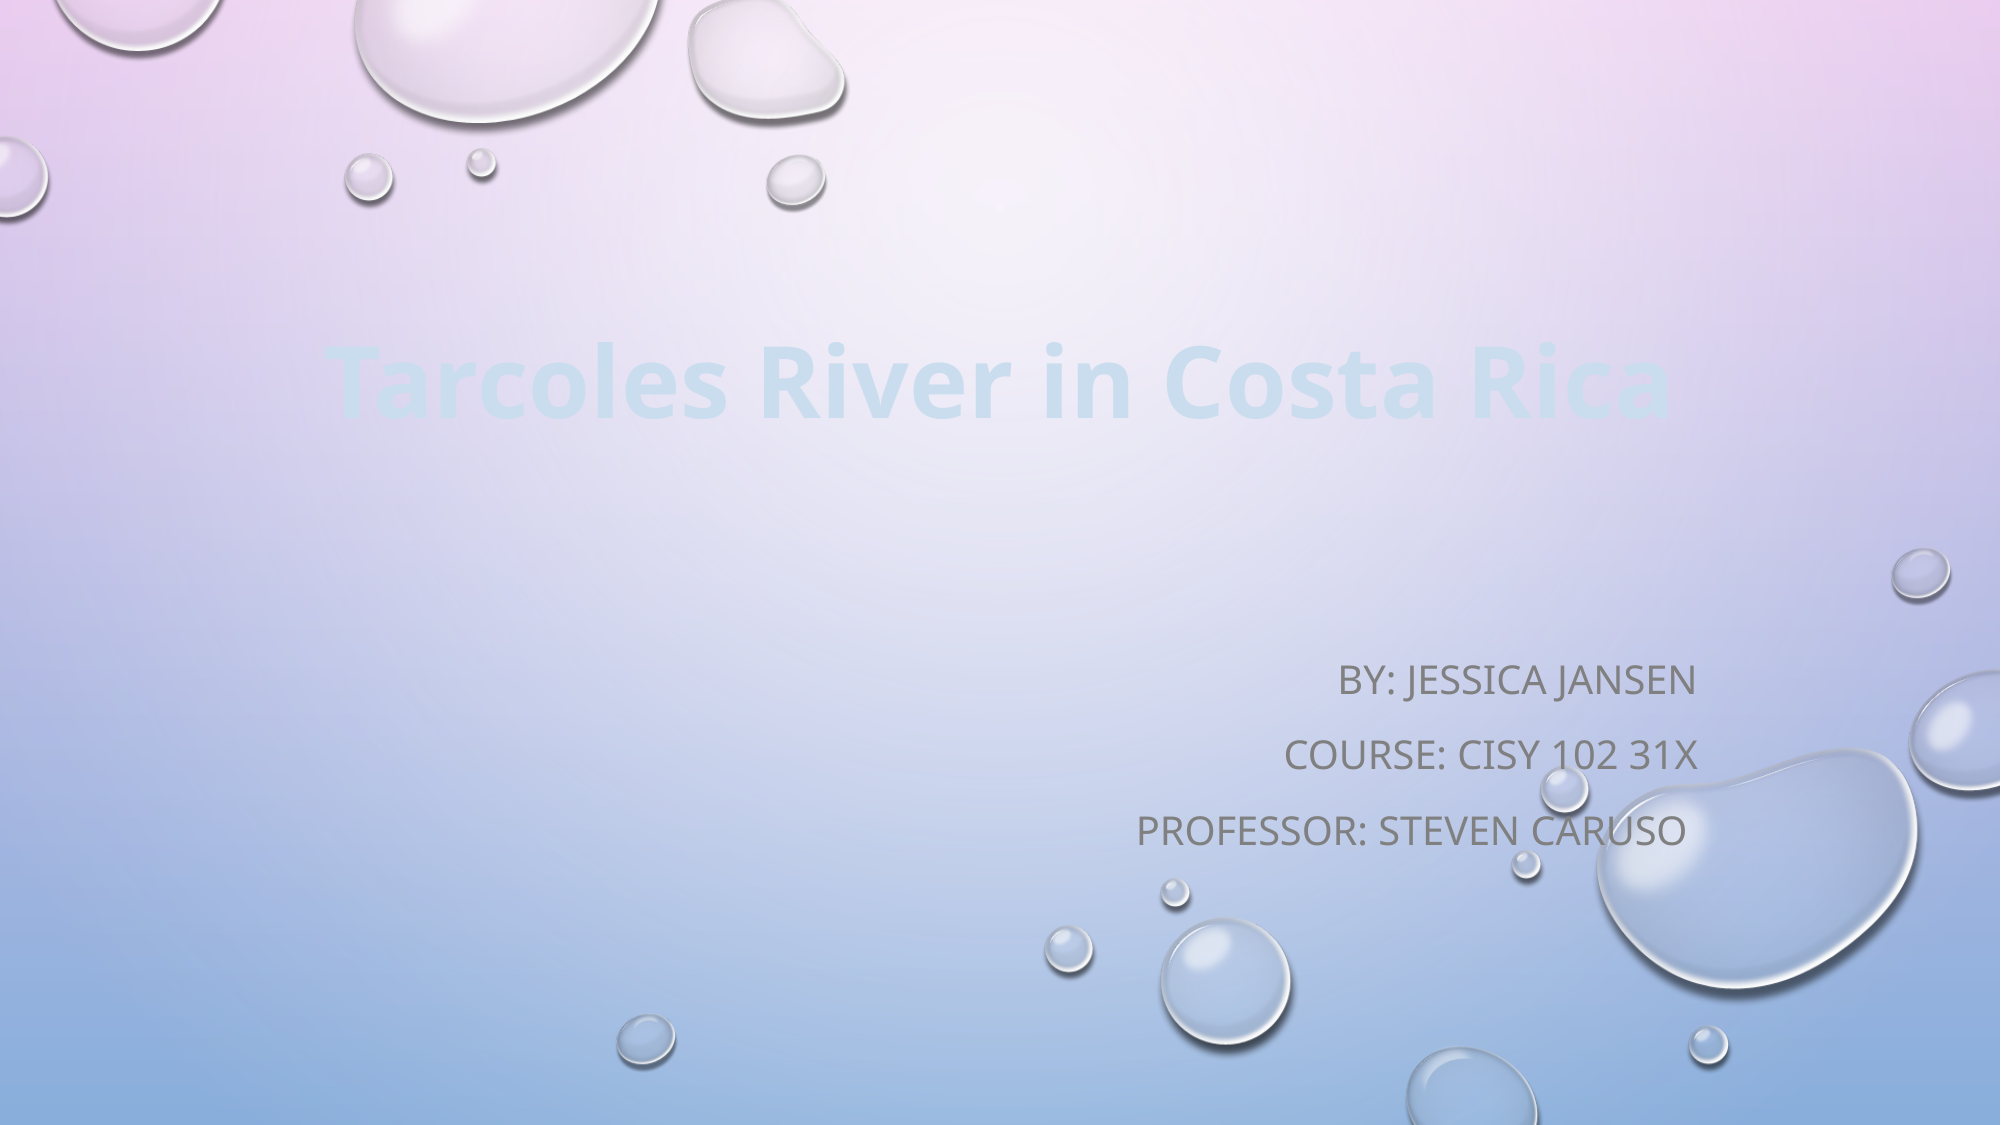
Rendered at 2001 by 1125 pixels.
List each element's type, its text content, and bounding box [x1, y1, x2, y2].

title Tarcoles River in Costa Rica [287, 213, 1713, 448]
subtitle By: Jessica Jansen Course: Cisy 102 31x Professor: Steven Caruso [287, 637, 1713, 863]
picture [0, 0, 2000, 1125]
